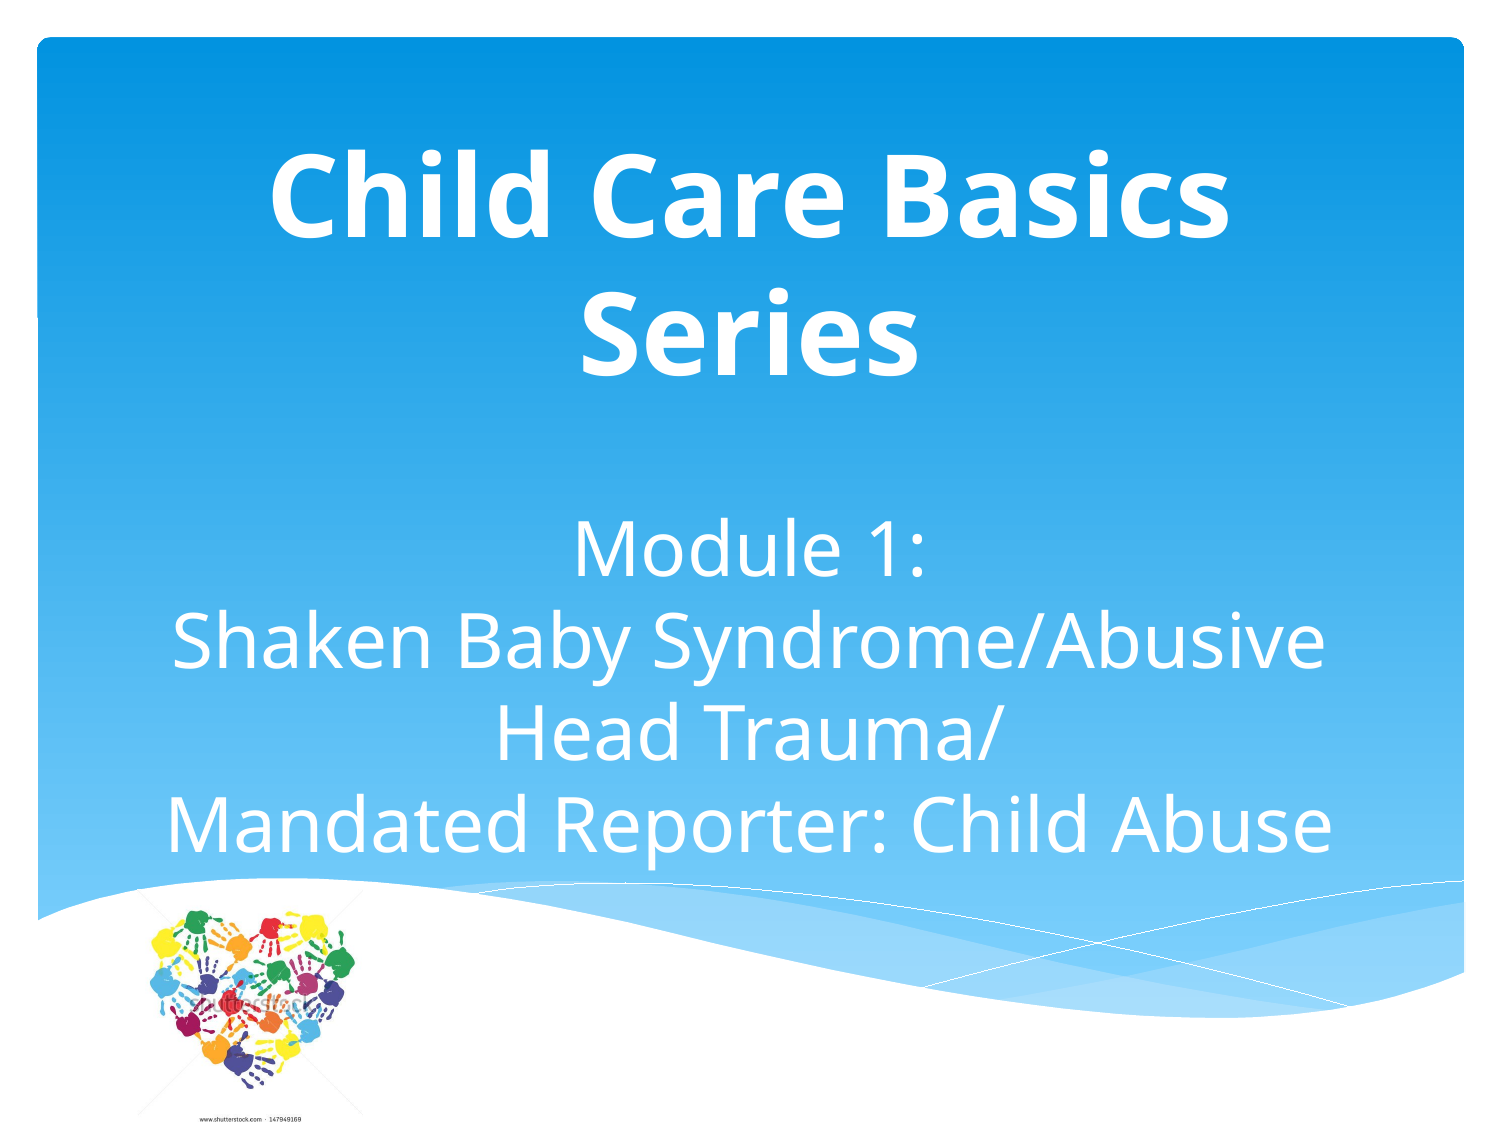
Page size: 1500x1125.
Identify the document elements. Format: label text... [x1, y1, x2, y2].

picture [137, 889, 363, 1125]
title Child Care Basics Series Module 1: Shaken Baby Syndrome/Abusive Head Trauma/ Mandated Reporter: Child Abuse [112, 99, 1388, 875]
